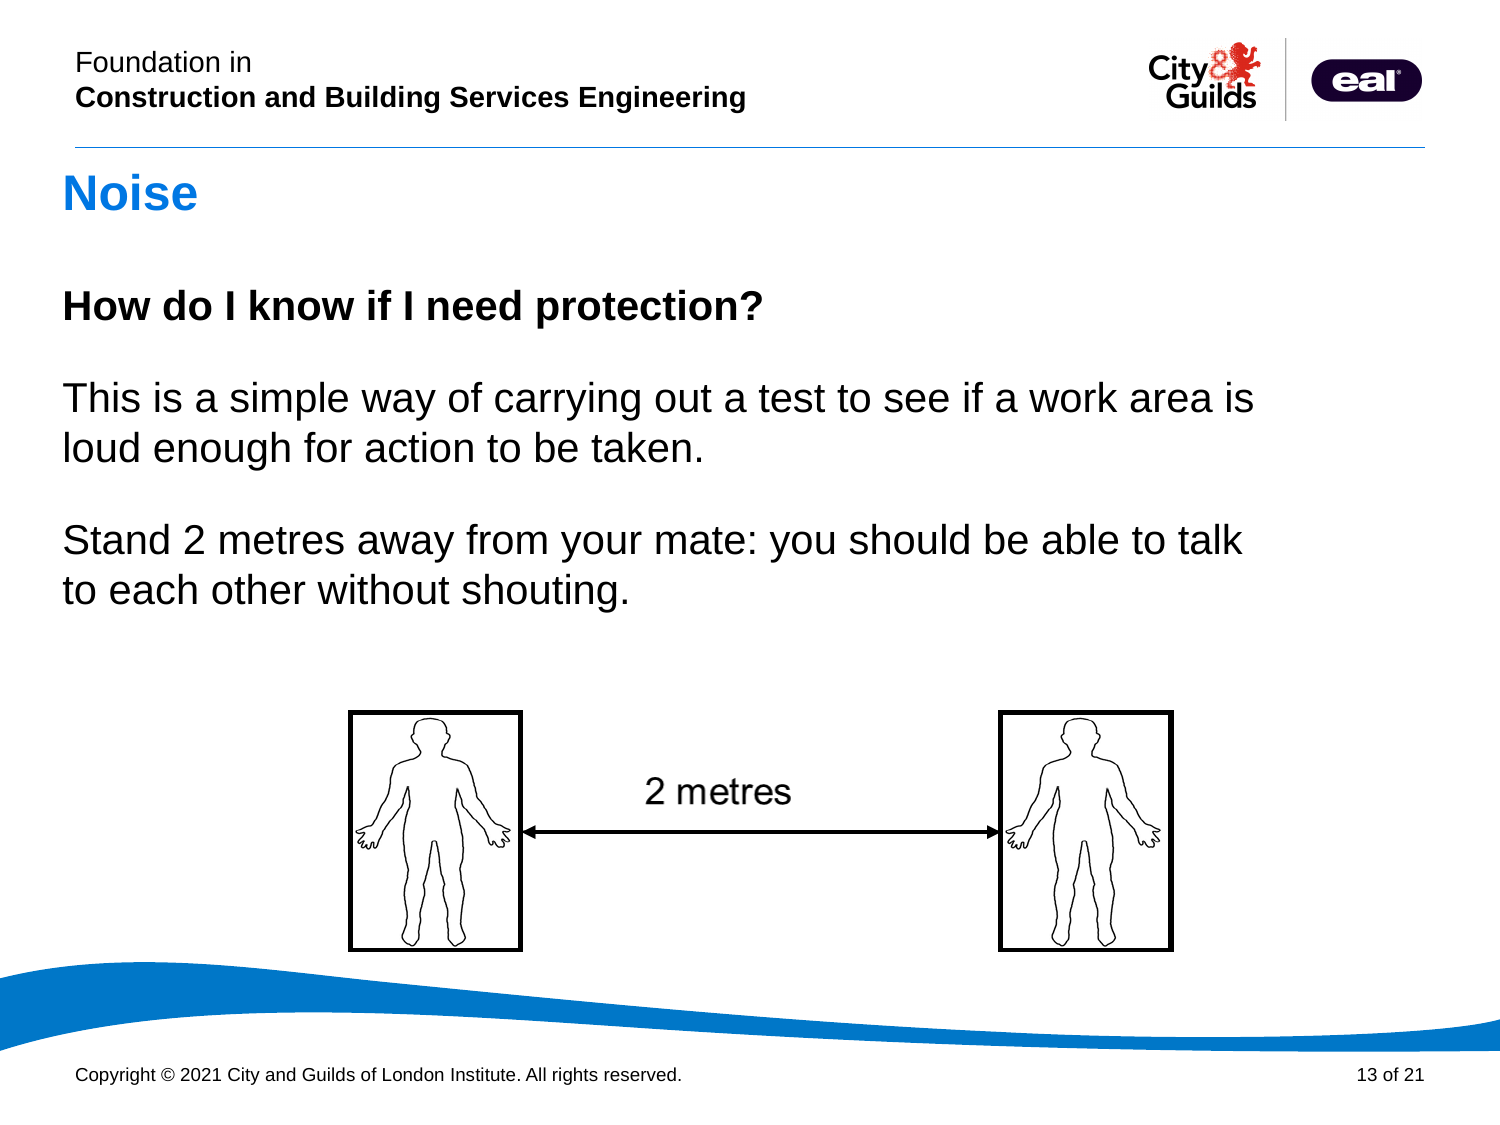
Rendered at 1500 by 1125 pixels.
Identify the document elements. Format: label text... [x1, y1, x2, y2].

title Noise [62, 160, 1376, 188]
picture [1149, 38, 1422, 121]
list How do I know if I need protection? This is a simple way of carrying out a test to see if a work area is loud enough for action to be taken. Stand 2 metres away from your mate: you should be able to talk to each other without shouting. [62, 278, 1271, 887]
picture [348, 710, 1174, 952]
